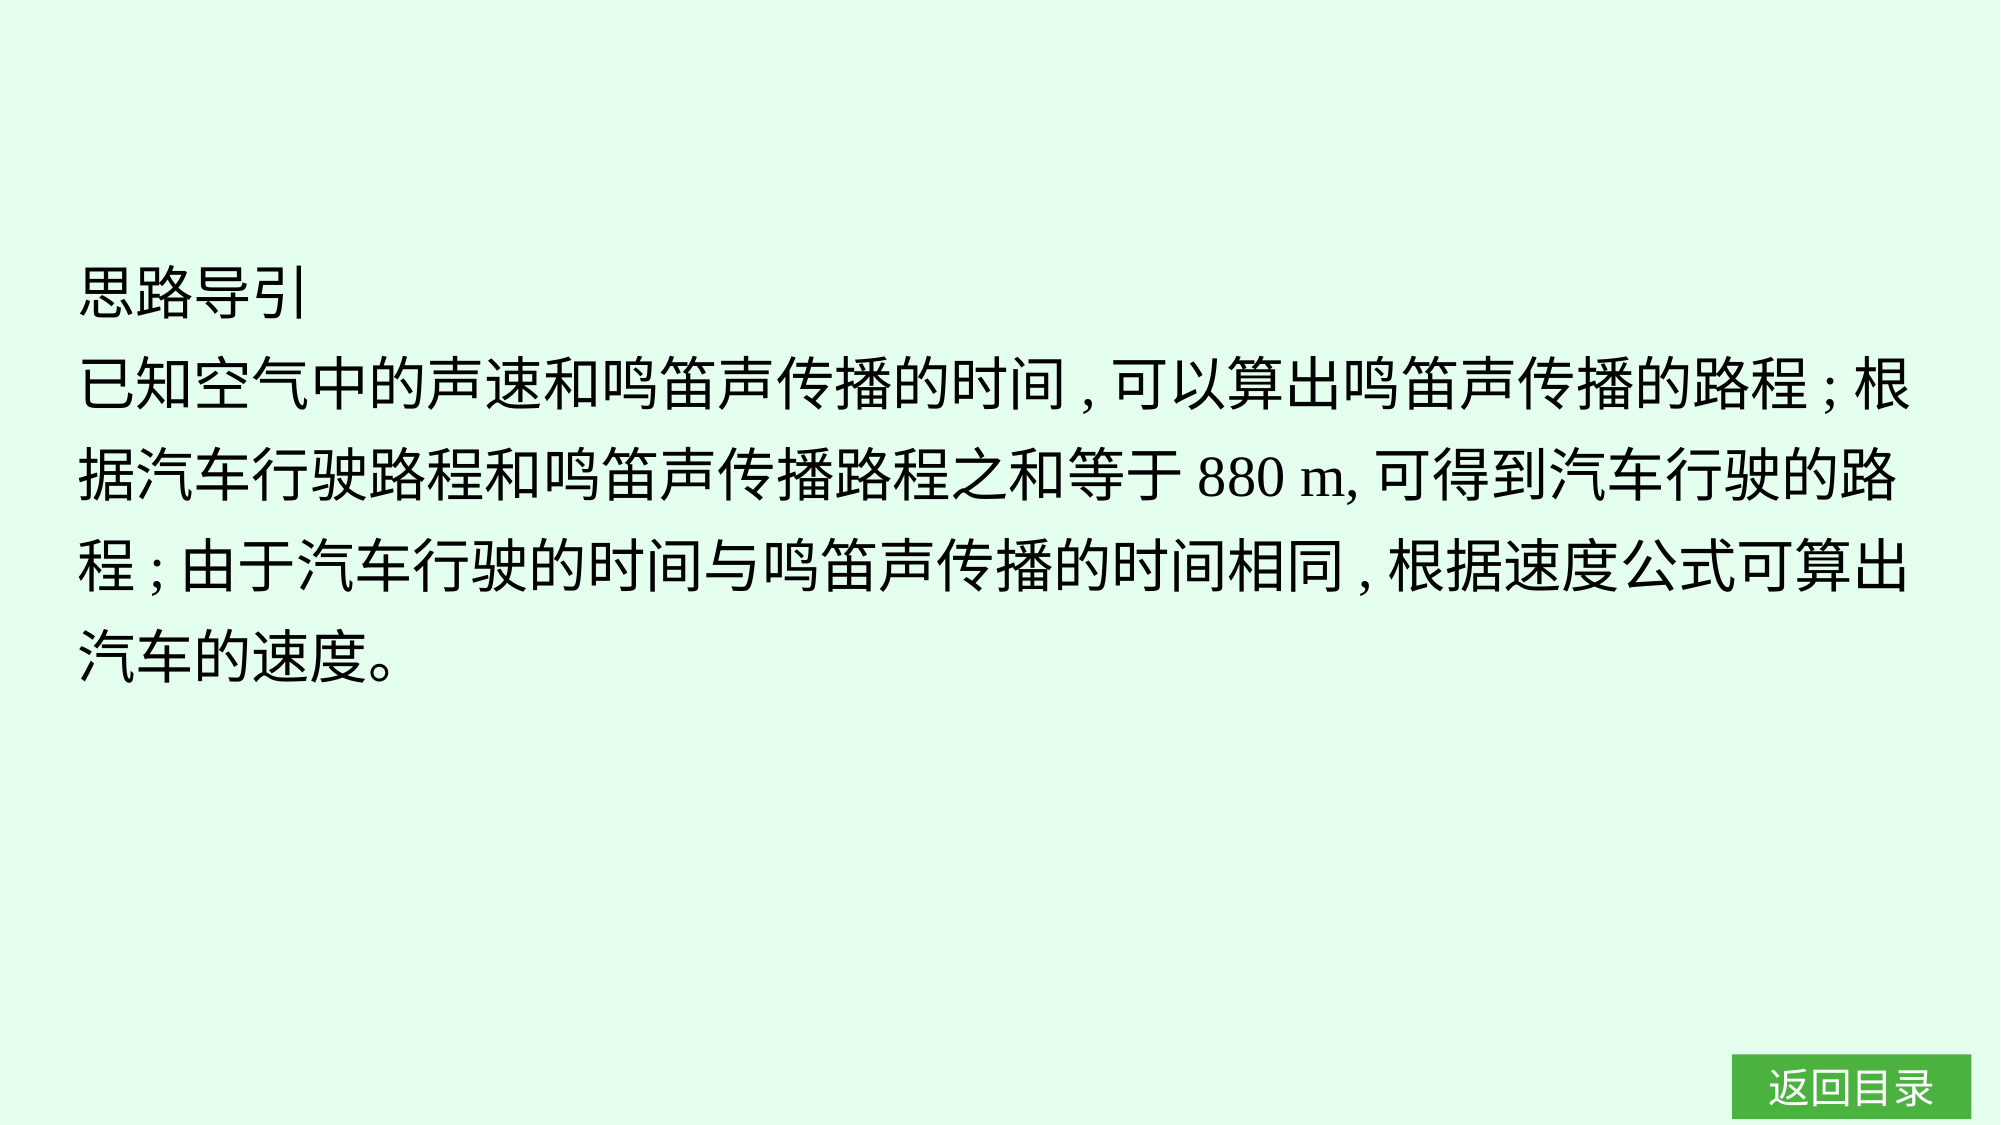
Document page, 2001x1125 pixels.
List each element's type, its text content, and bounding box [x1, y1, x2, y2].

text_box 思路导引 已知空气中的声速和鸣笛声传播的时间,可以算出鸣笛声传播的路程;根据汽车行驶路程和鸣笛声传播路程之和等于880 m,可得到汽车行驶的路程;由于汽车行驶的时间与鸣笛声传播的时间相同,根据速度公式可算出汽车的速度。 [62, 227, 1938, 698]
